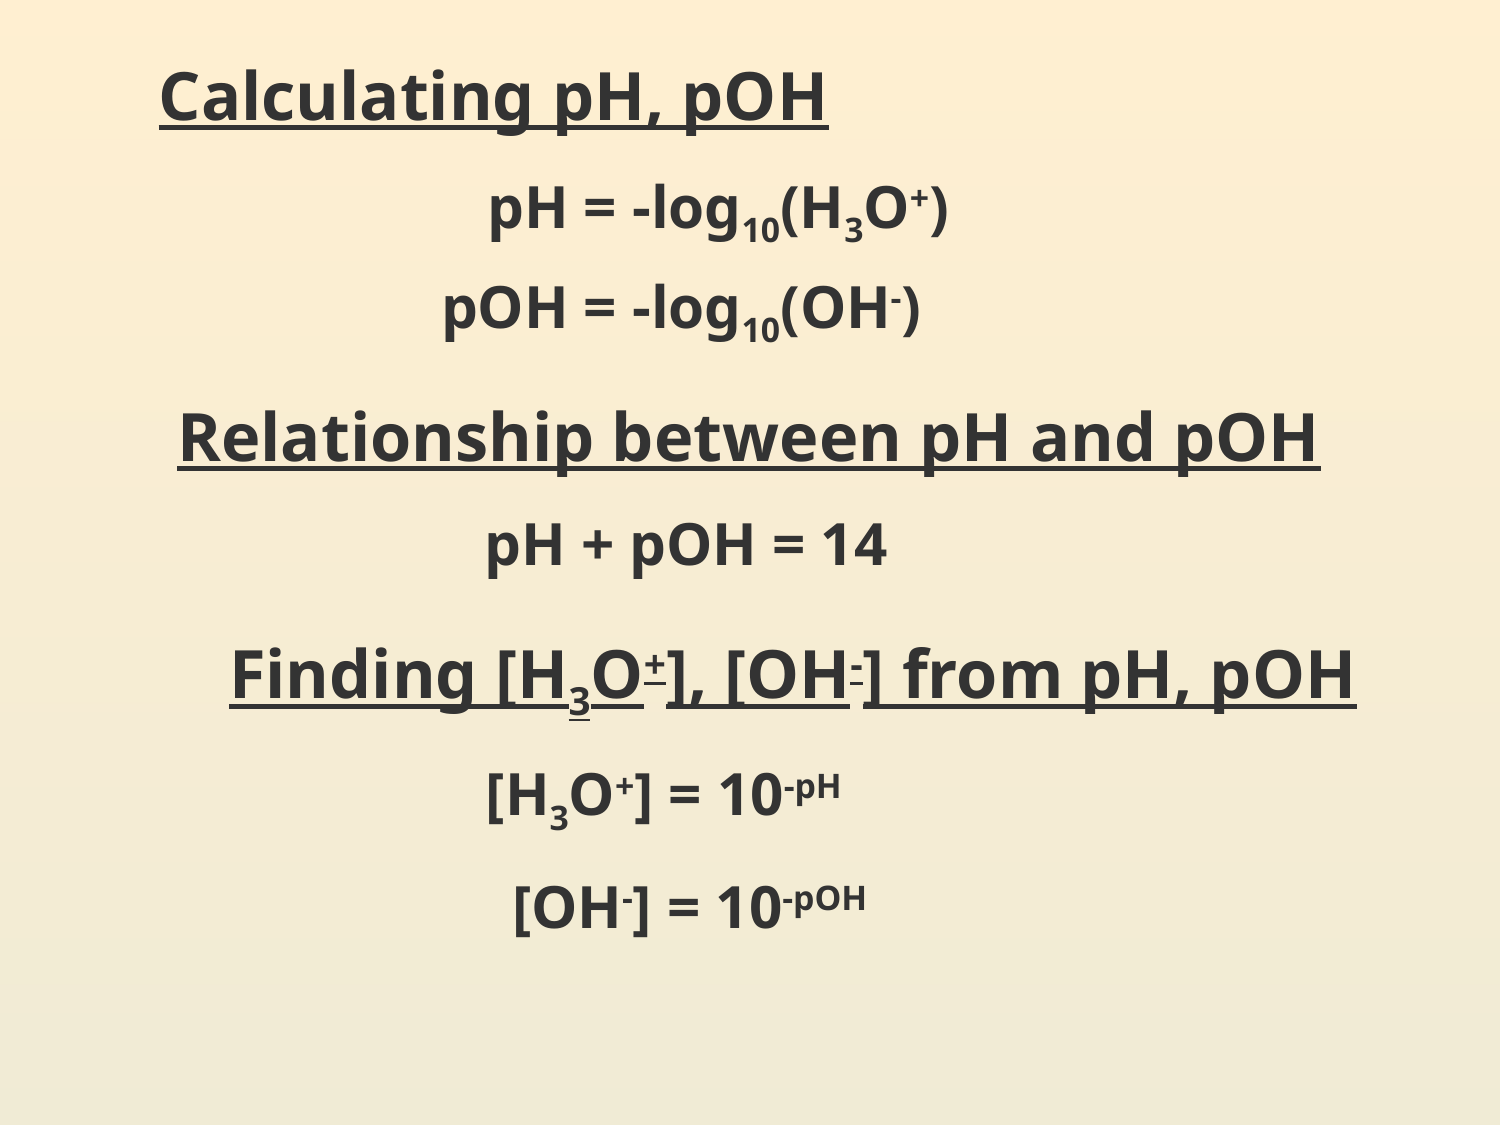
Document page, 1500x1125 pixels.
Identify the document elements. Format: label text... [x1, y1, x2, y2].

text_box pOH = -log10(OH-) [426, 262, 937, 357]
text_box [H3O+] = 10-pH [471, 750, 857, 845]
text_box Relationship between pH and pOH [162, 387, 1366, 483]
text_box Finding [H3O+], [OH-] from pH, pOH [214, 624, 1372, 731]
text_box pH = -log10(H3O+) [472, 162, 964, 257]
text_box pH + pOH = 14 [470, 500, 903, 585]
text_box [OH-] = 10-pOH [497, 862, 882, 948]
title Calculating pH, pOH [112, 24, 876, 163]
